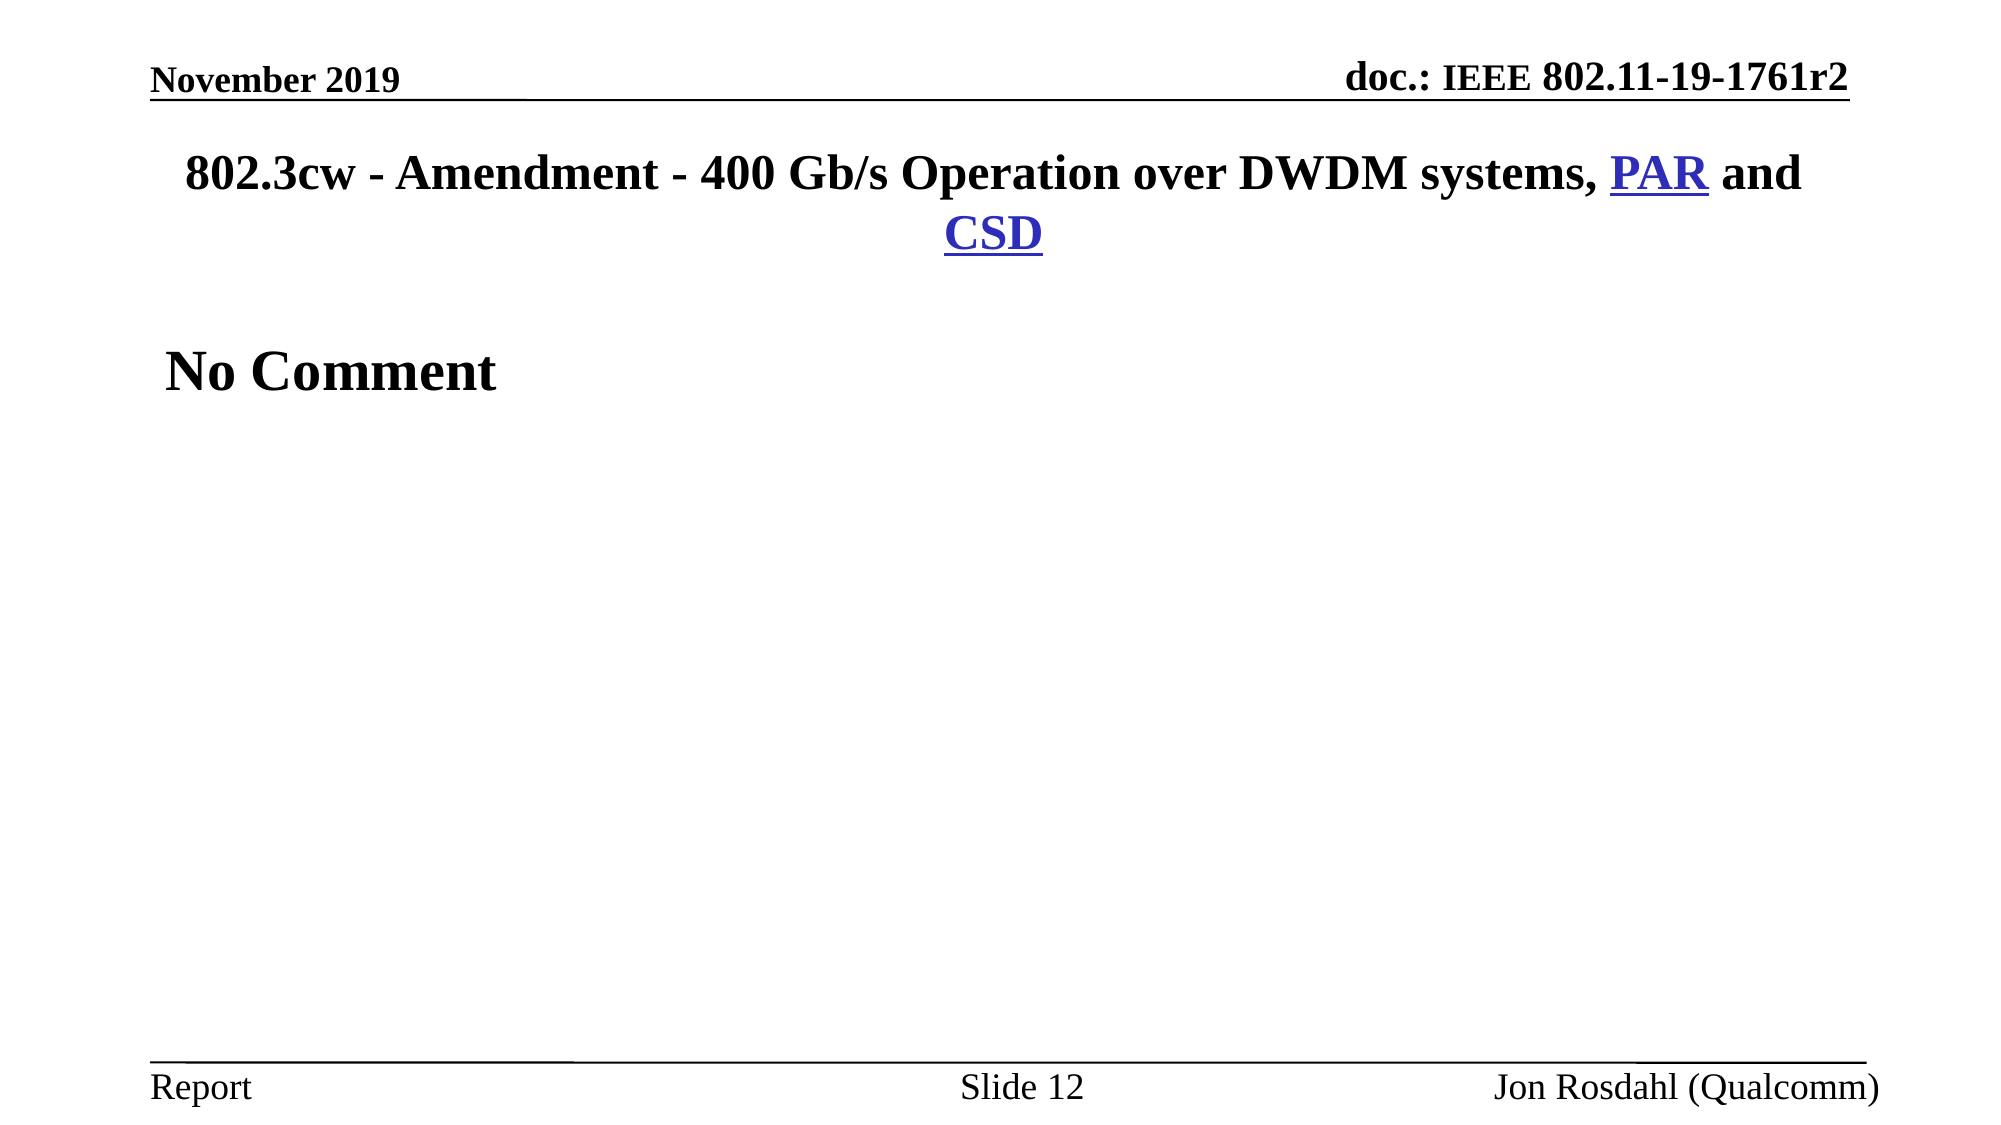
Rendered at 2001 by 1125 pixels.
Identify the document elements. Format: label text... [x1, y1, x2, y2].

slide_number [149, 49, 431, 100]
title 802.3cw - Amendment - 400 Gb/s Operation over DWDM systems, PAR and CSD [149, 112, 1850, 288]
list No Comment [149, 324, 1850, 1000]
footer Jon Rosdahl (Qualcomm) [1436, 1061, 1881, 1108]
slide_number Slide 12 [950, 1061, 1095, 1125]
